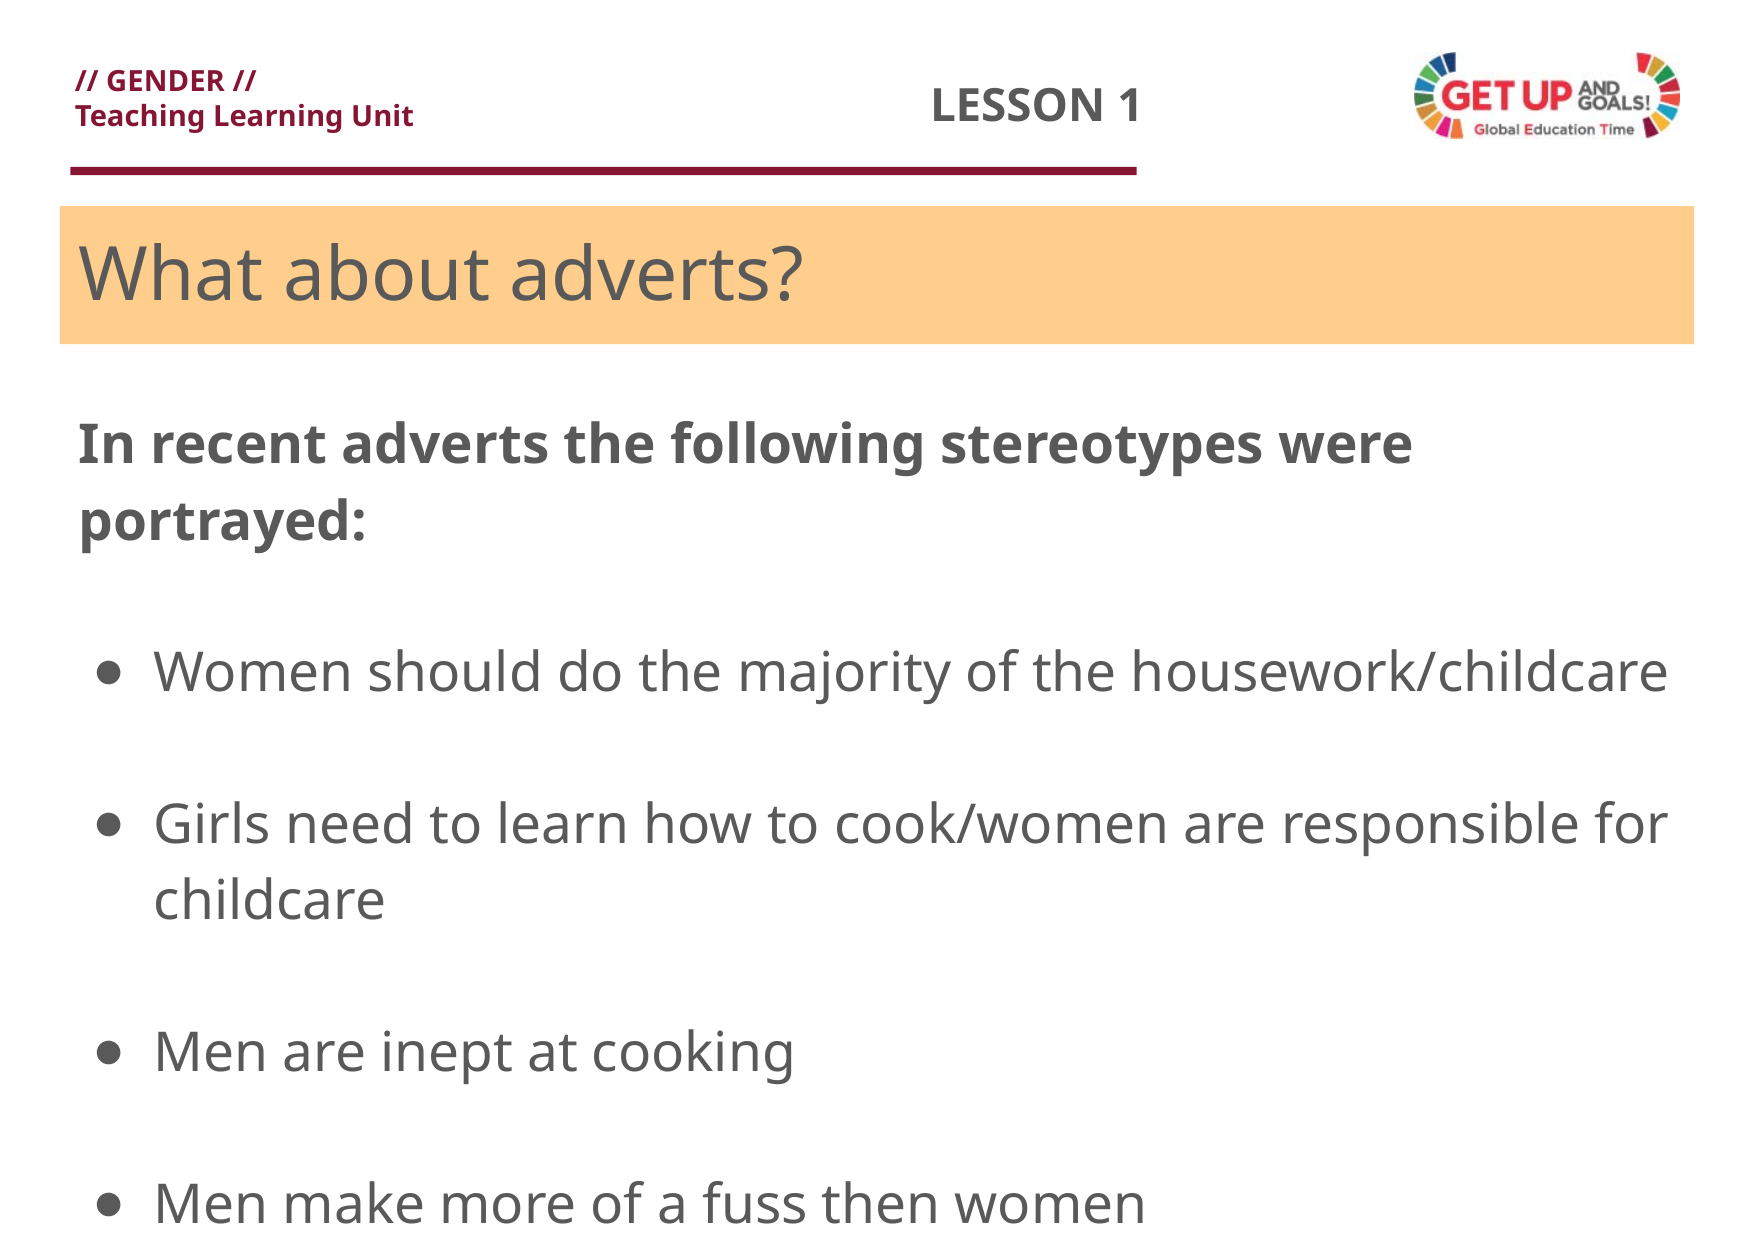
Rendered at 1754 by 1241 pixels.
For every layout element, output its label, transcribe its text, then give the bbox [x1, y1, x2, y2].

list In recent adverts the following stereotypes were portrayed: Women should do the majority of the housework/childcare Girls need to learn how to cook/women are responsible for childcare Men are inept at cooking Men make more of a fuss then women [59, 380, 1695, 1241]
title What about adverts? [59, 206, 1695, 345]
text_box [59, 47, 1680, 176]
